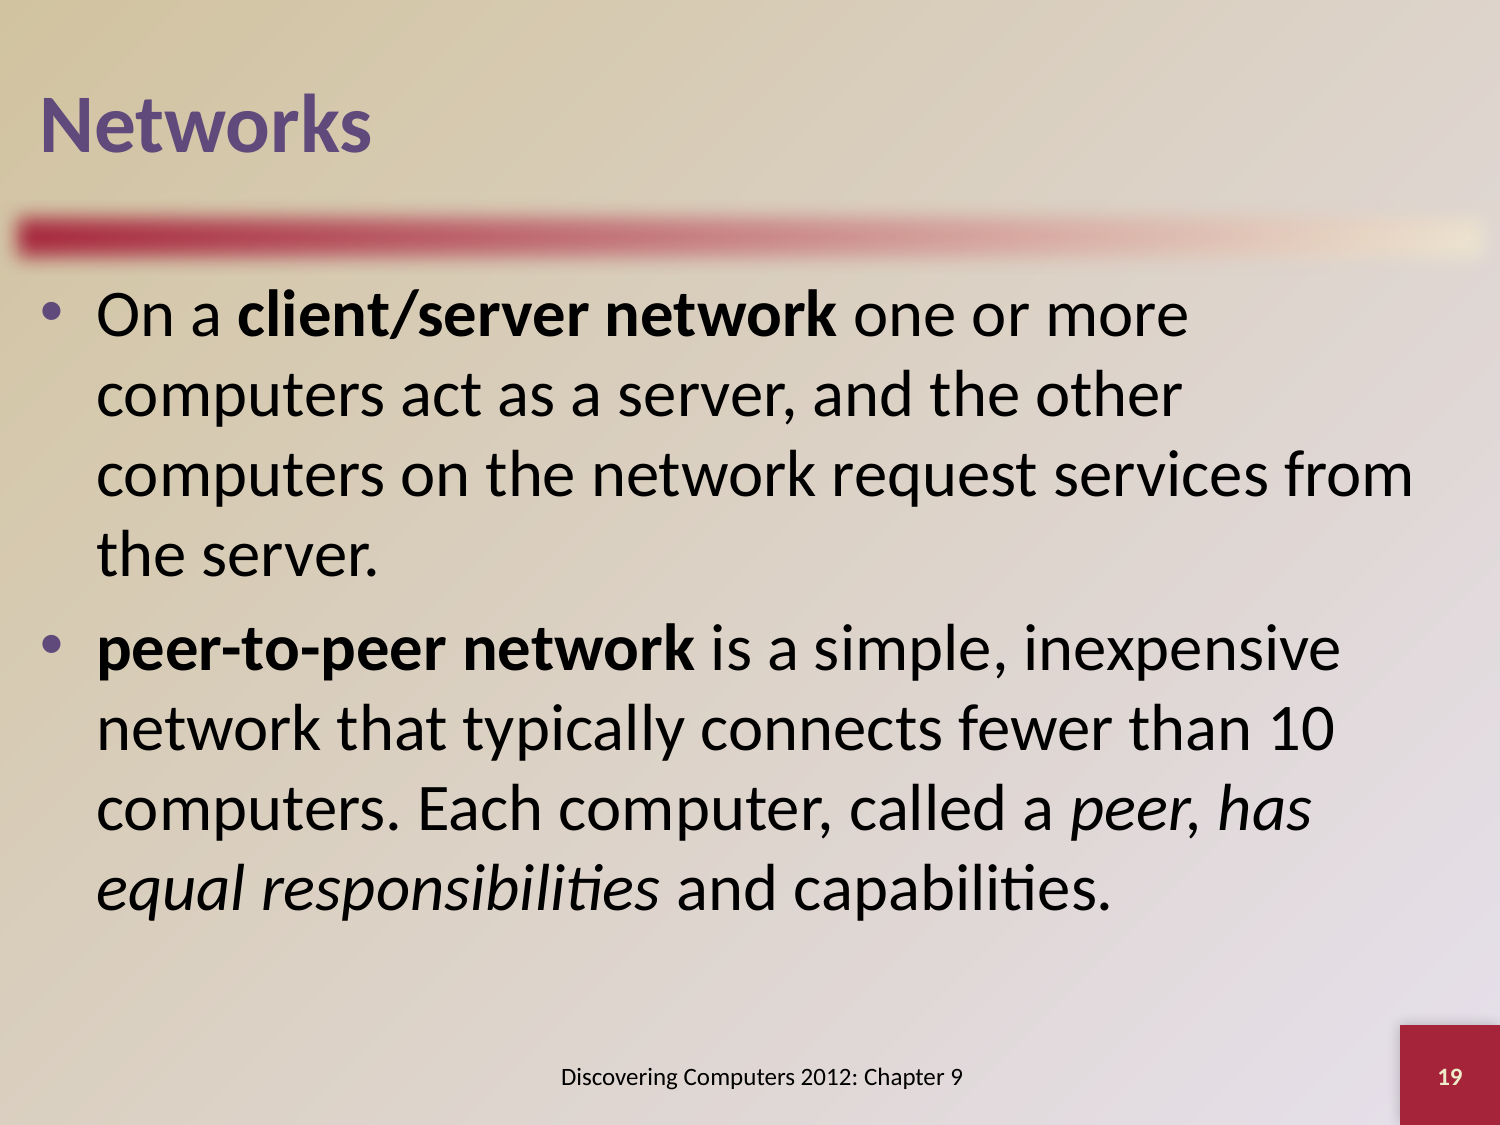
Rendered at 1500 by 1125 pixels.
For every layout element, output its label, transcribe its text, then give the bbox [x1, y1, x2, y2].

list On a client/server network one or more computers act as a server, and the other computers on the network request services from the server. peer-to-peer network is a simple, inexpensive network that typically connects fewer than 10 computers. Each computer, called a peer, has equal responsibilities and capabilities. [24, 262, 1475, 1025]
slide_number 19 [1400, 1025, 1500, 1125]
footer Discovering Computers 2012: Chapter 9 [450, 1037, 1075, 1113]
title Networks [24, 24, 1475, 213]
